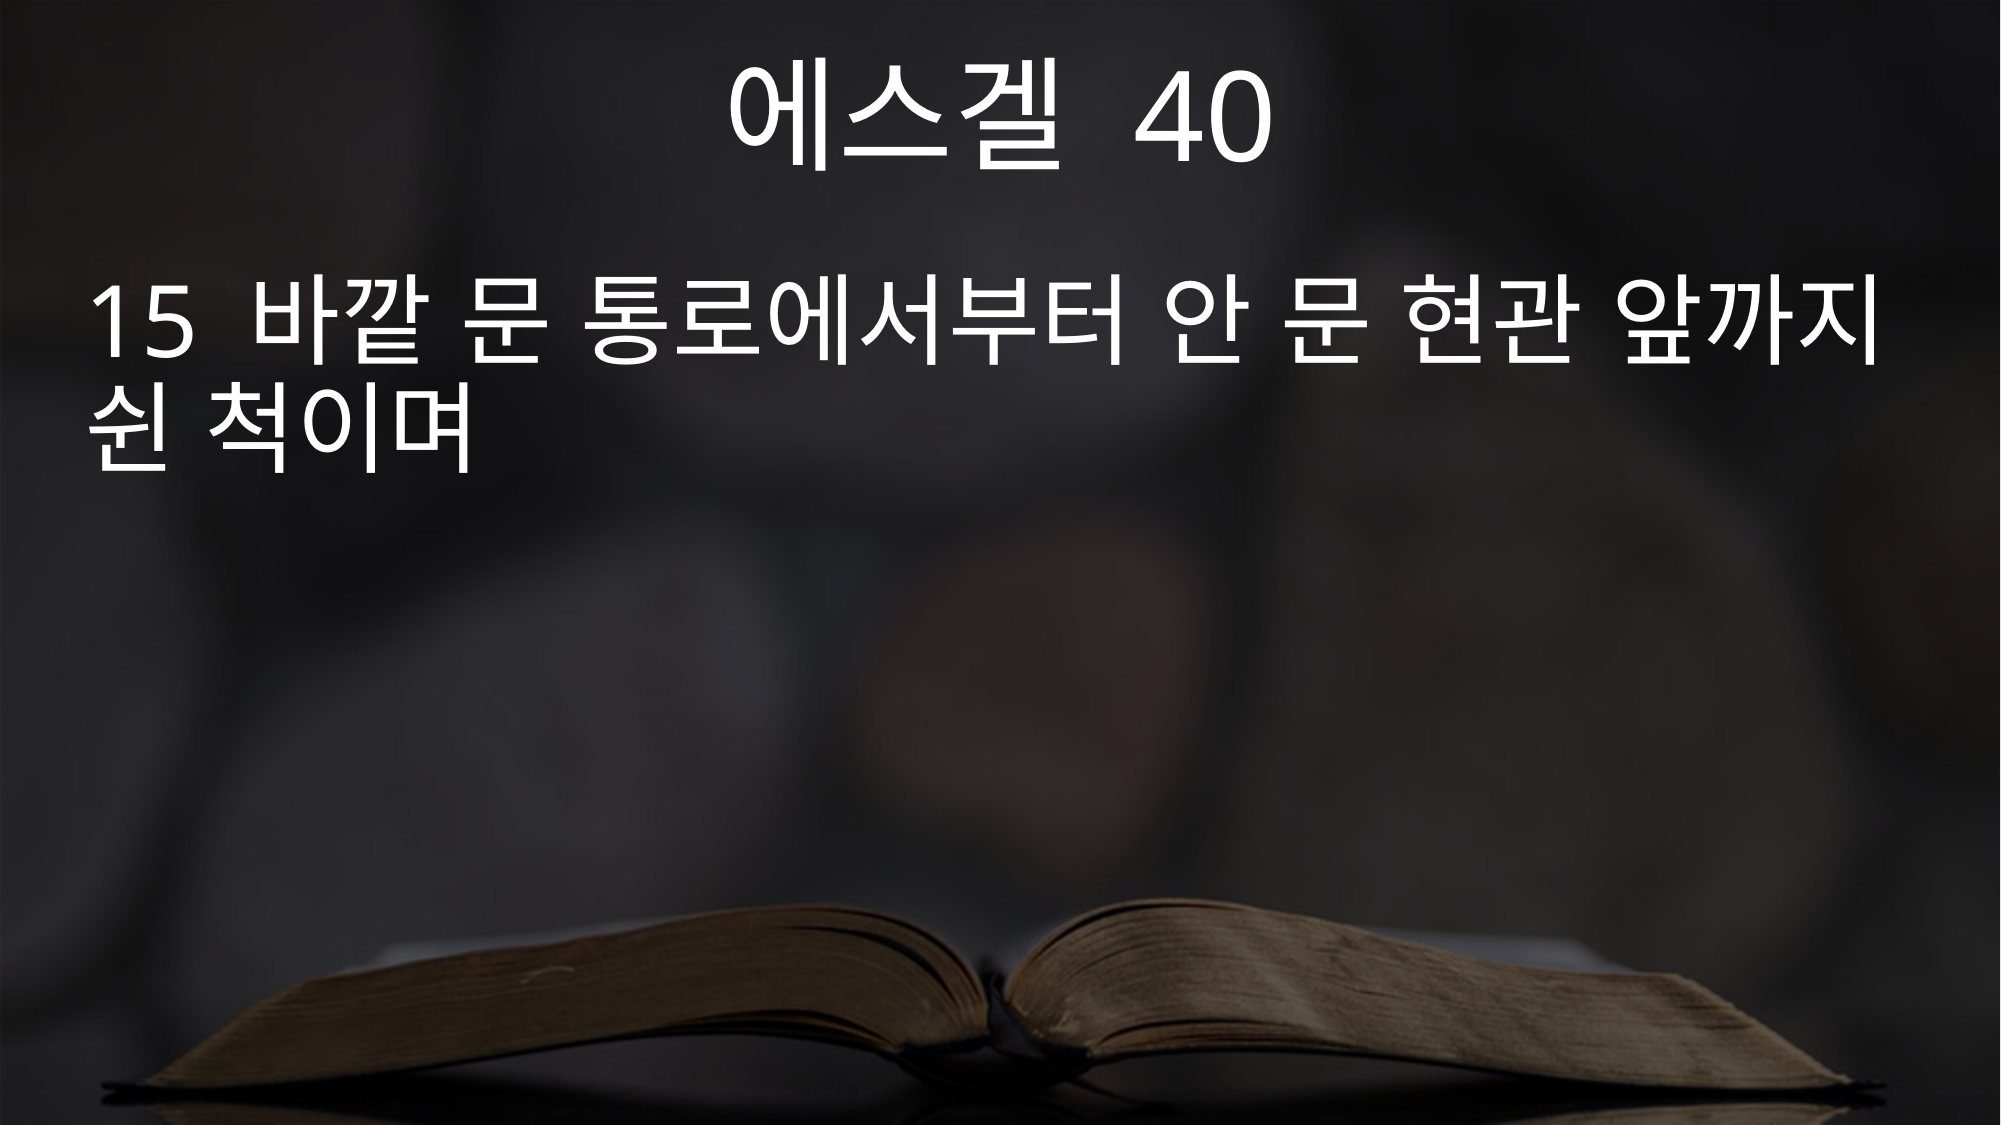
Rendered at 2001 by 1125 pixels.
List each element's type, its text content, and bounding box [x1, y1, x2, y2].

list 15 바깥 문 통로에서부터 안 문 현관 앞까지 쉰 척이며 [69, 263, 1953, 423]
picture [0, 0, 2001, 1125]
footer 에스겔 40 [0, 32, 2000, 192]
